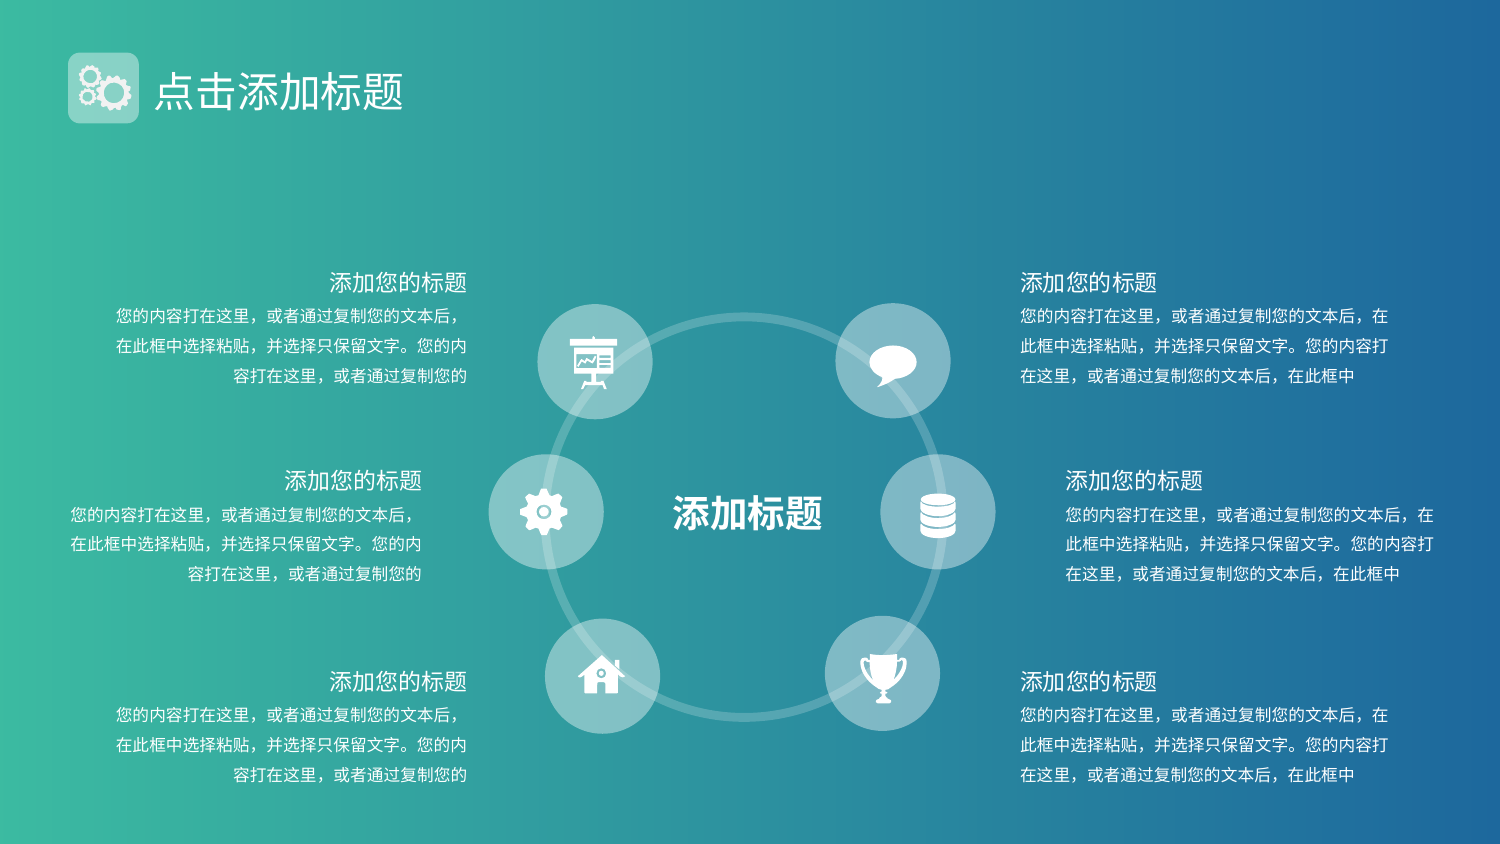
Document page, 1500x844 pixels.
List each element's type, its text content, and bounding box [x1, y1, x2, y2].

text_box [835, 302, 951, 419]
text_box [824, 615, 941, 732]
picture [0, 0, 1500, 844]
text_box 添加您的标题 您的内容打在这里，或者通过复制您的文本后，在此框中选择粘贴，并选择只保留文字。您的内容打在这里，或者通过复制您的 [61, 457, 430, 588]
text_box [880, 453, 996, 570]
text_box 添加您的标题 您的内容打在这里，或者通过复制您的文本后，在此框中选择粘贴，并选择只保留文字。您的内容打在这里，或者通过复制您的 [106, 259, 475, 390]
text_box 添加您的标题 您的内容打在这里，或者通过复制您的文本后，在此框中选择粘贴，并选择只保留文字。您的内容打在这里，或者通过复制您的文本后，在此框中 [1012, 259, 1397, 390]
text_box 点击添加标题 [143, 58, 448, 124]
text_box 添加您的标题 您的内容打在这里，或者通过复制您的文本后，在此框中选择粘贴，并选择只保留文字。您的内容打在这里，或者通过复制您的文本后，在此框中 [1057, 457, 1442, 588]
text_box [67, 52, 140, 124]
text_box [552, 314, 936, 720]
text_box 添加您的标题 您的内容打在这里，或者通过复制您的文本后，在此框中选择粘贴，并选择只保留文字。您的内容打在这里，或者通过复制您的文本后，在此框中 [1012, 657, 1397, 789]
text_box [488, 453, 604, 570]
text_box 添加您的标题 您的内容打在这里，或者通过复制您的文本后，在此框中选择粘贴，并选择只保留文字。您的内容打在这里，或者通过复制您的 [106, 657, 475, 789]
text_box 添加标题 [651, 486, 845, 539]
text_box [544, 618, 661, 734]
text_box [537, 303, 653, 420]
